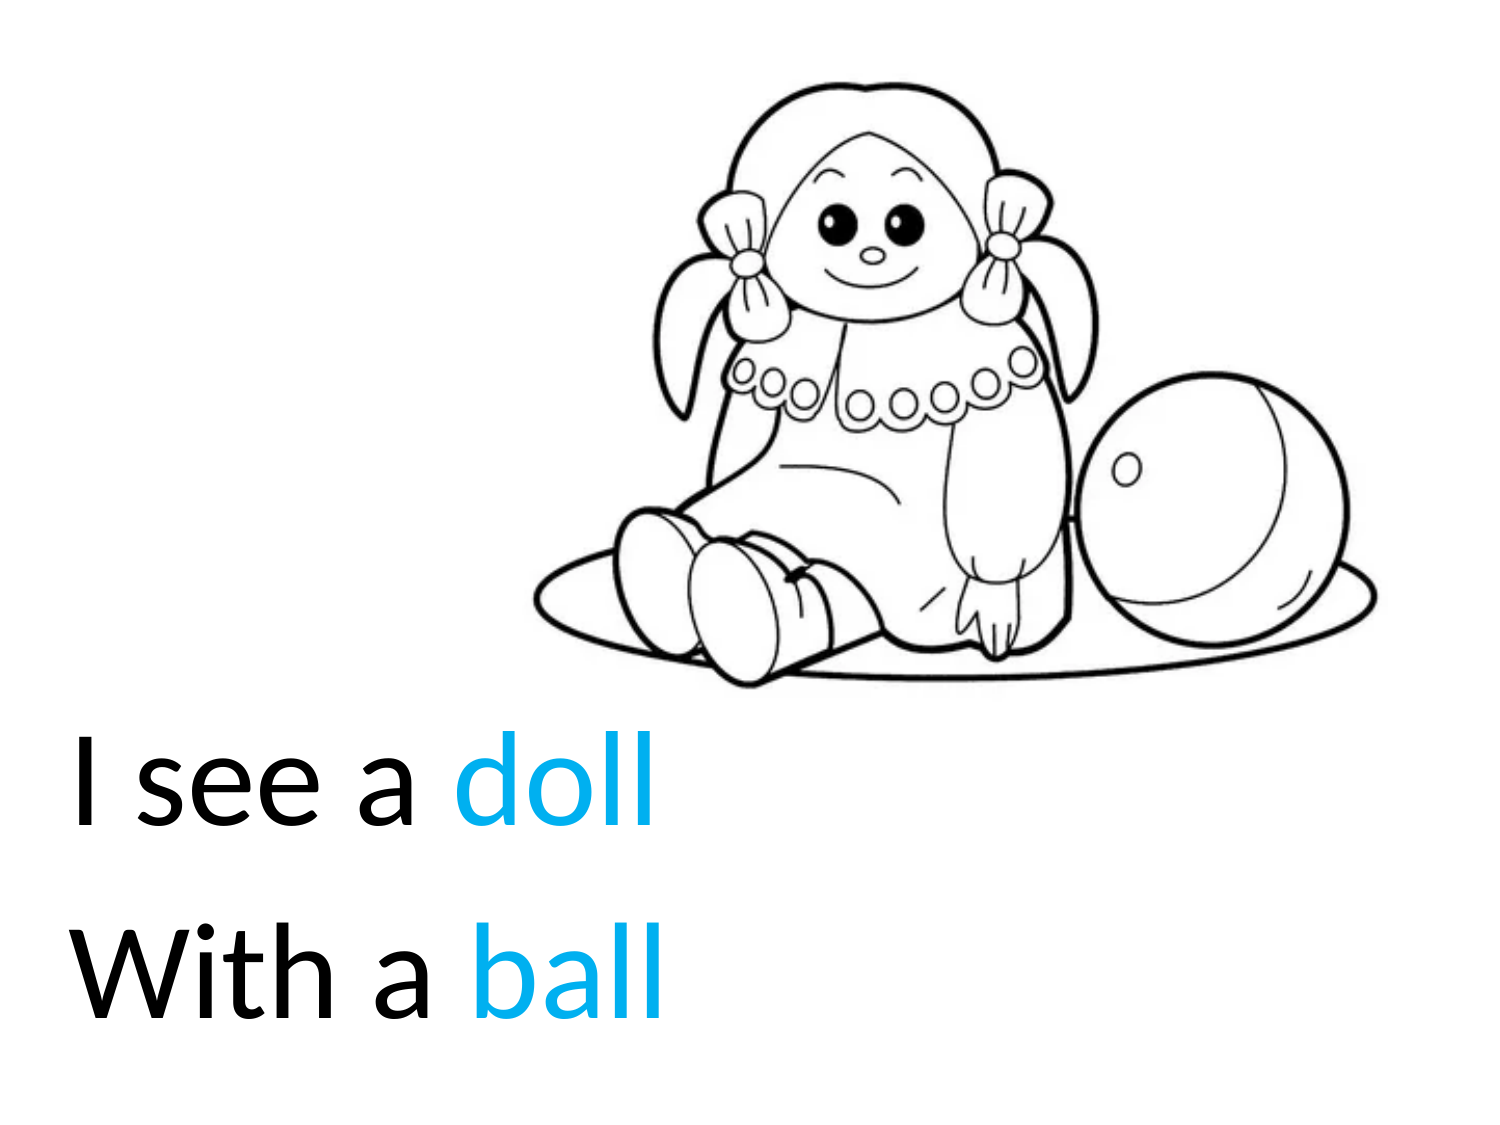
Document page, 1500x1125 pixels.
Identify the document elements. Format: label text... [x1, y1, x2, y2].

list I see a doll With a ball [53, 680, 717, 946]
picture [501, 66, 1389, 731]
